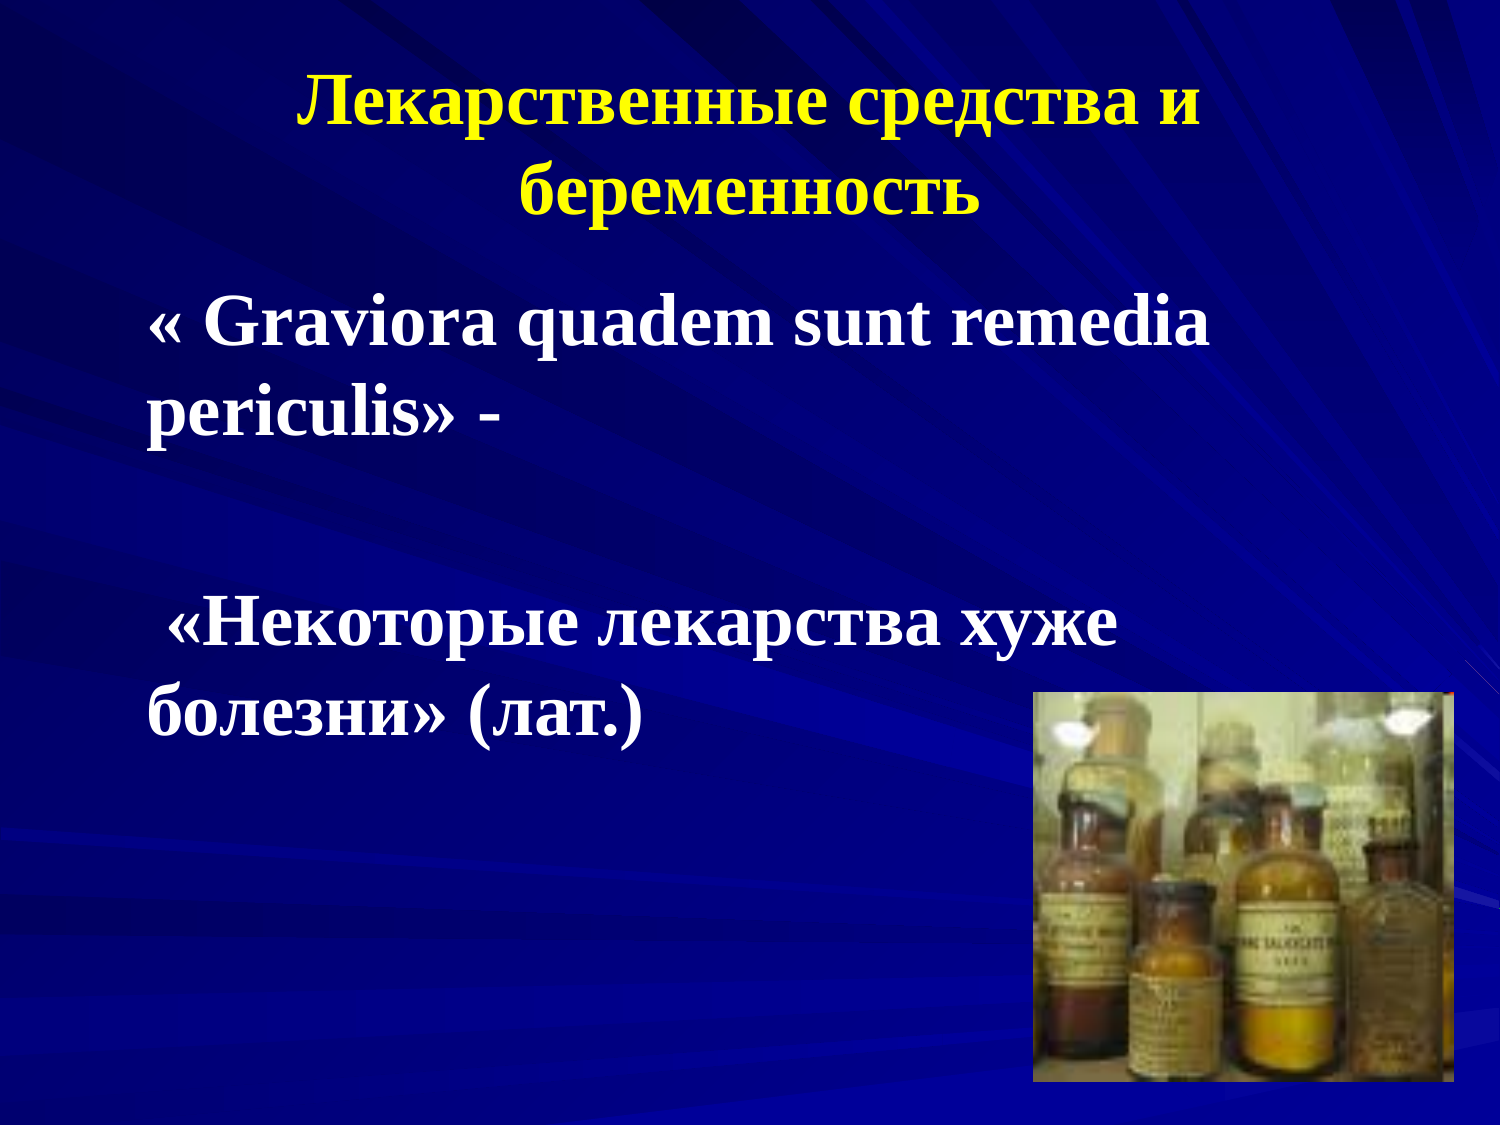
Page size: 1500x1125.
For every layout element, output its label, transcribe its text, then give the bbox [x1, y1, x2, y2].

title Лекарственные средства и беременность [74, 45, 1426, 234]
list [1033, 692, 1454, 1082]
list « Graviora quadem sunt remedia periculis» - «Некоторые лекарства хуже болезни» (лат.) [74, 262, 1412, 835]
